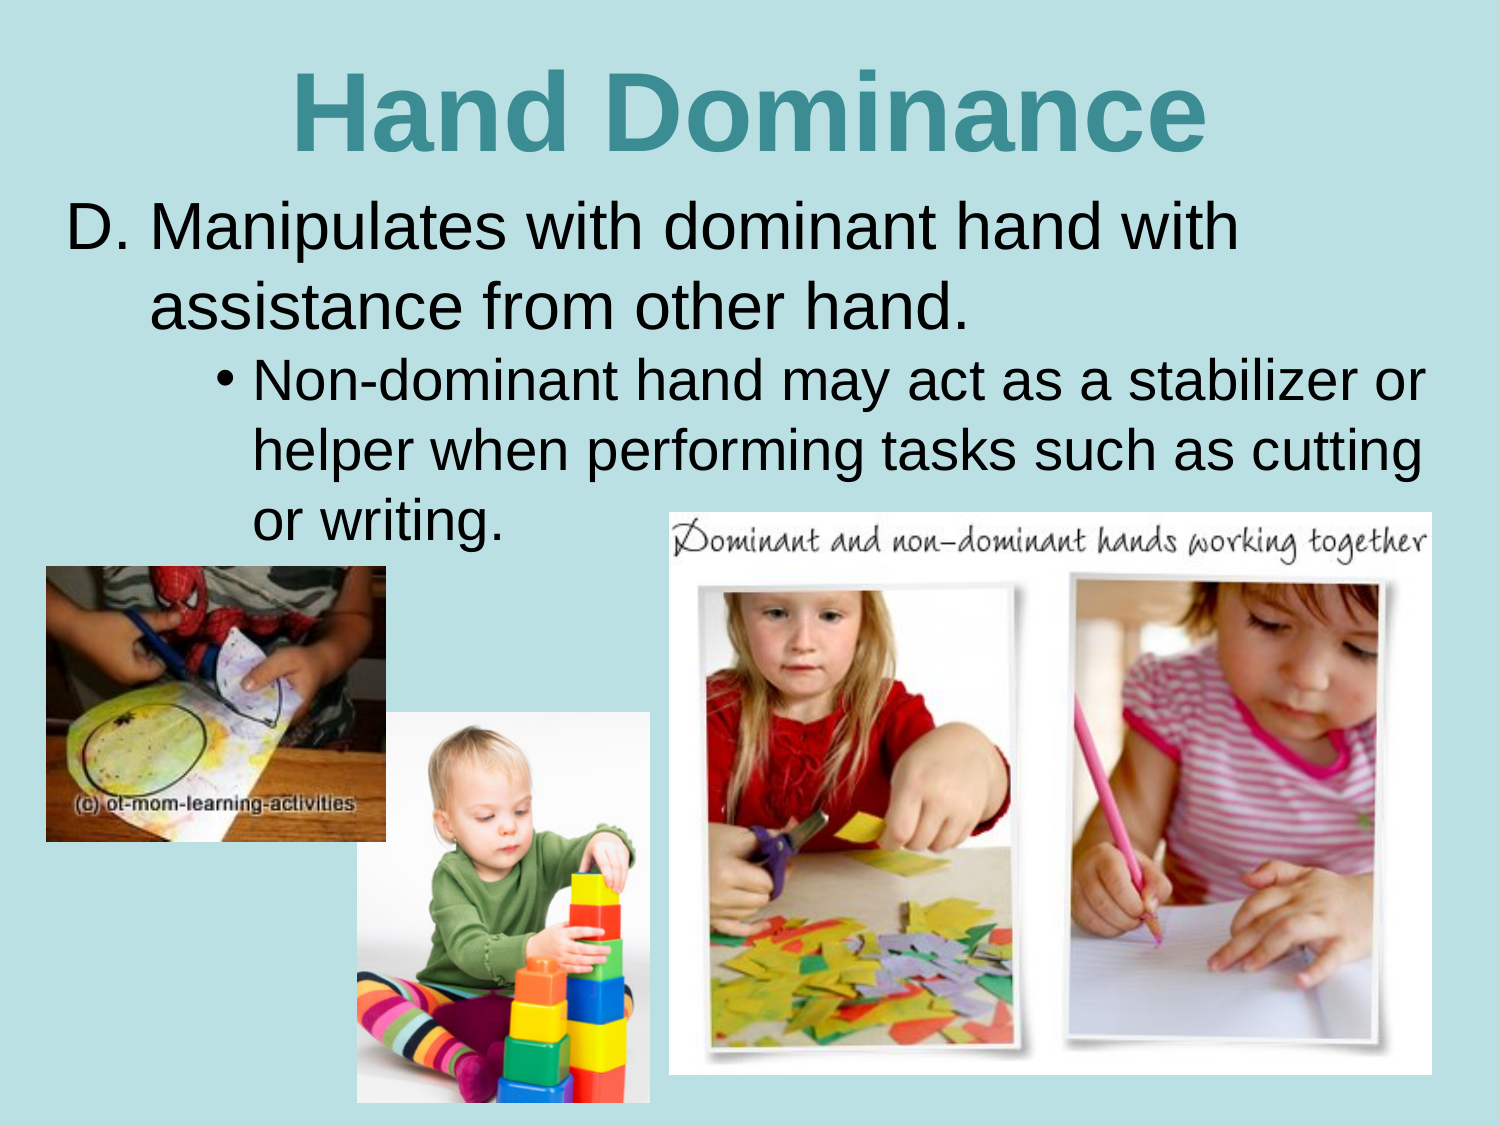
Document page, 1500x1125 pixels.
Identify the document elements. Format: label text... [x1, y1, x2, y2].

list Manipulates with dominant hand with assistance from other hand. Non-dominant hand may act as a stabilizer or helper when performing tasks such as cutting or writing. [50, 174, 1463, 893]
title Hand Dominance [75, 12, 1425, 174]
picture [46, 566, 651, 1103]
picture [669, 512, 1432, 1076]
